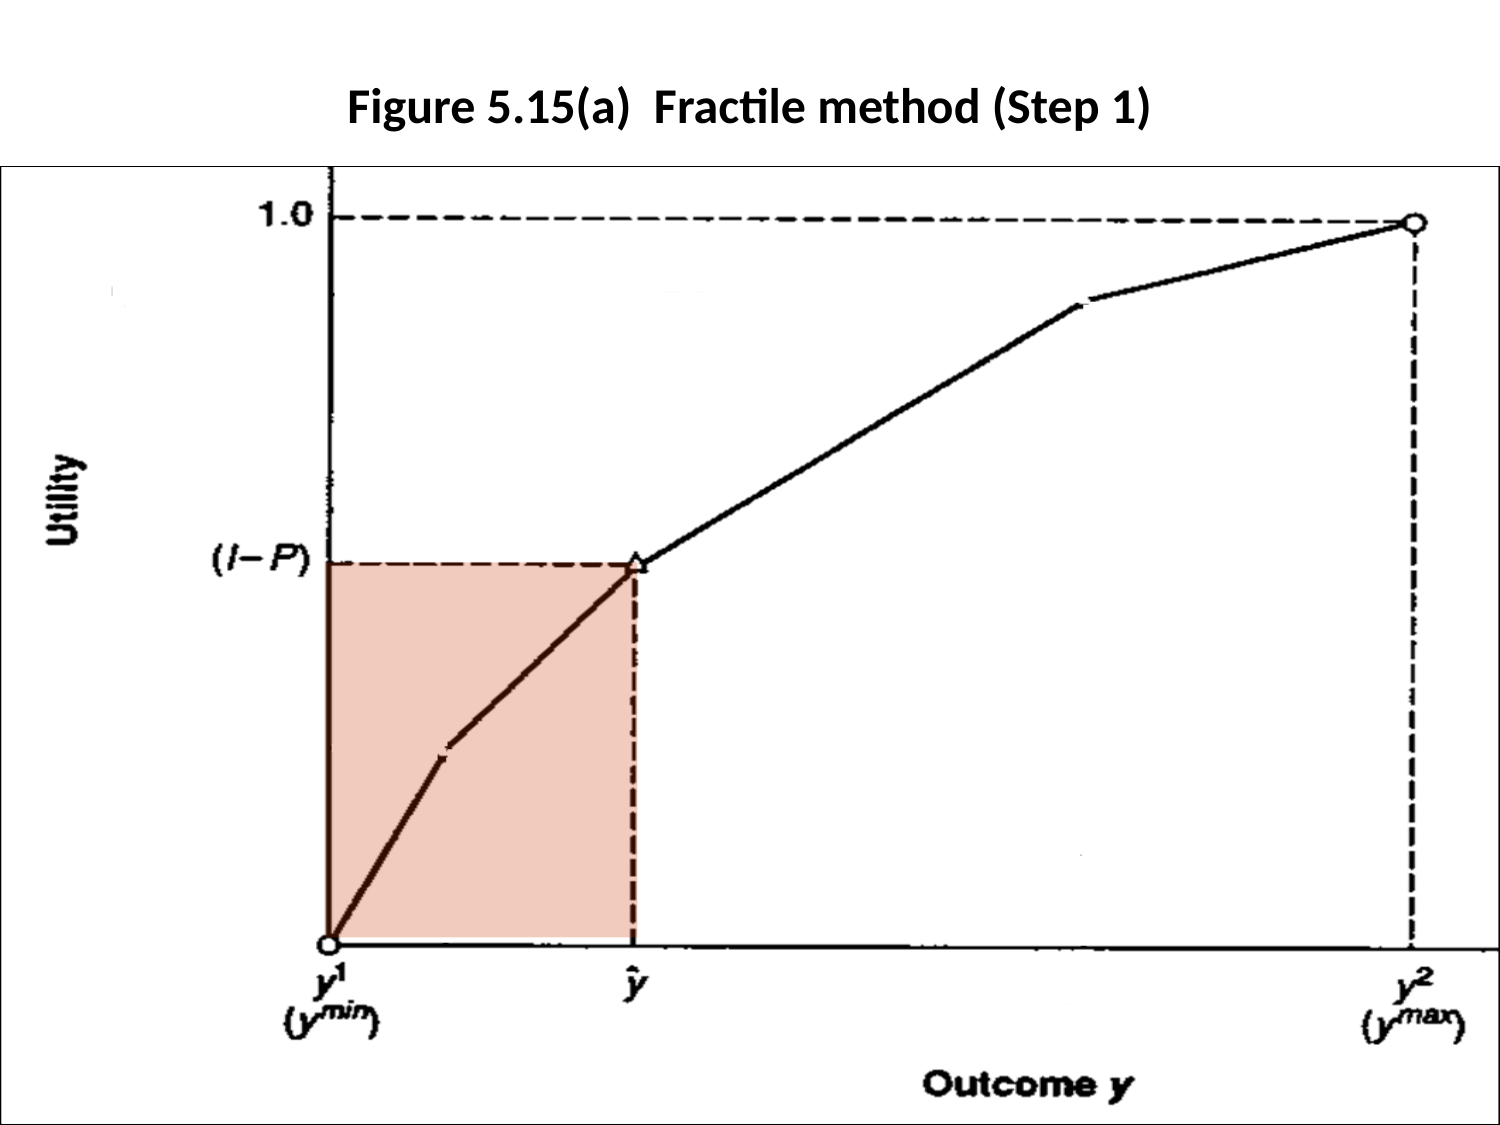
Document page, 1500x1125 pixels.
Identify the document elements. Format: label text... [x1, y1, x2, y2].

picture [0, 166, 1500, 1125]
title Figure 5.15(a) Fractile method (Step 1) [75, 45, 1425, 163]
